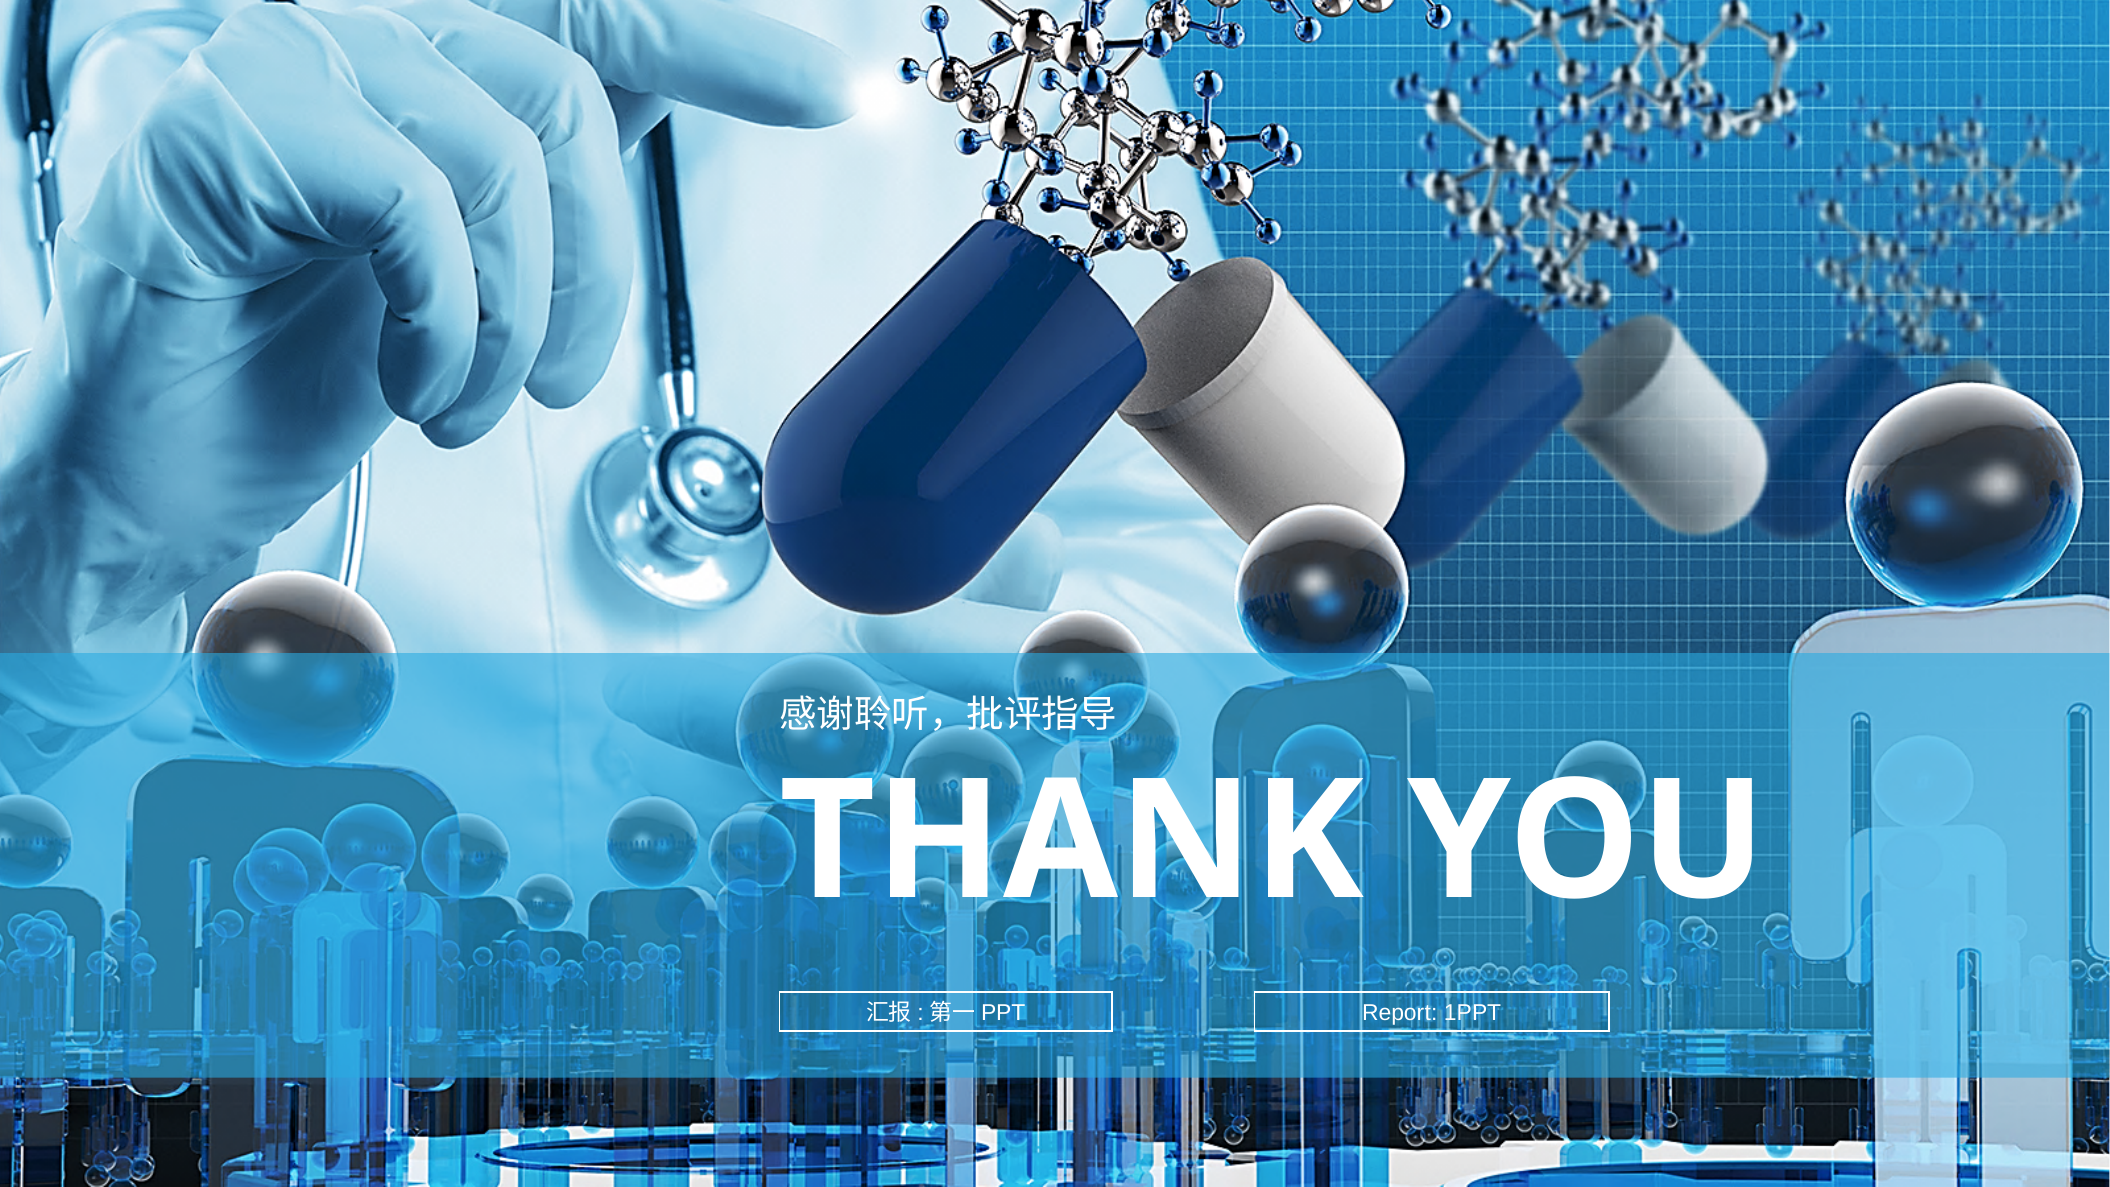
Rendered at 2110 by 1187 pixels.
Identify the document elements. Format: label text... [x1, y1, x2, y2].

text_box Report: 1PPT [1254, 991, 1610, 1031]
text_box [0, 0, 2110, 652]
text_box [0, 1079, 2110, 1187]
text_box [0, 652, 2110, 1079]
text_box THANK YOU [779, 730, 2006, 931]
text_box 汇报:第一PPT [779, 991, 1112, 1031]
text_box 感谢聆听，批评指导 [779, 690, 1877, 736]
